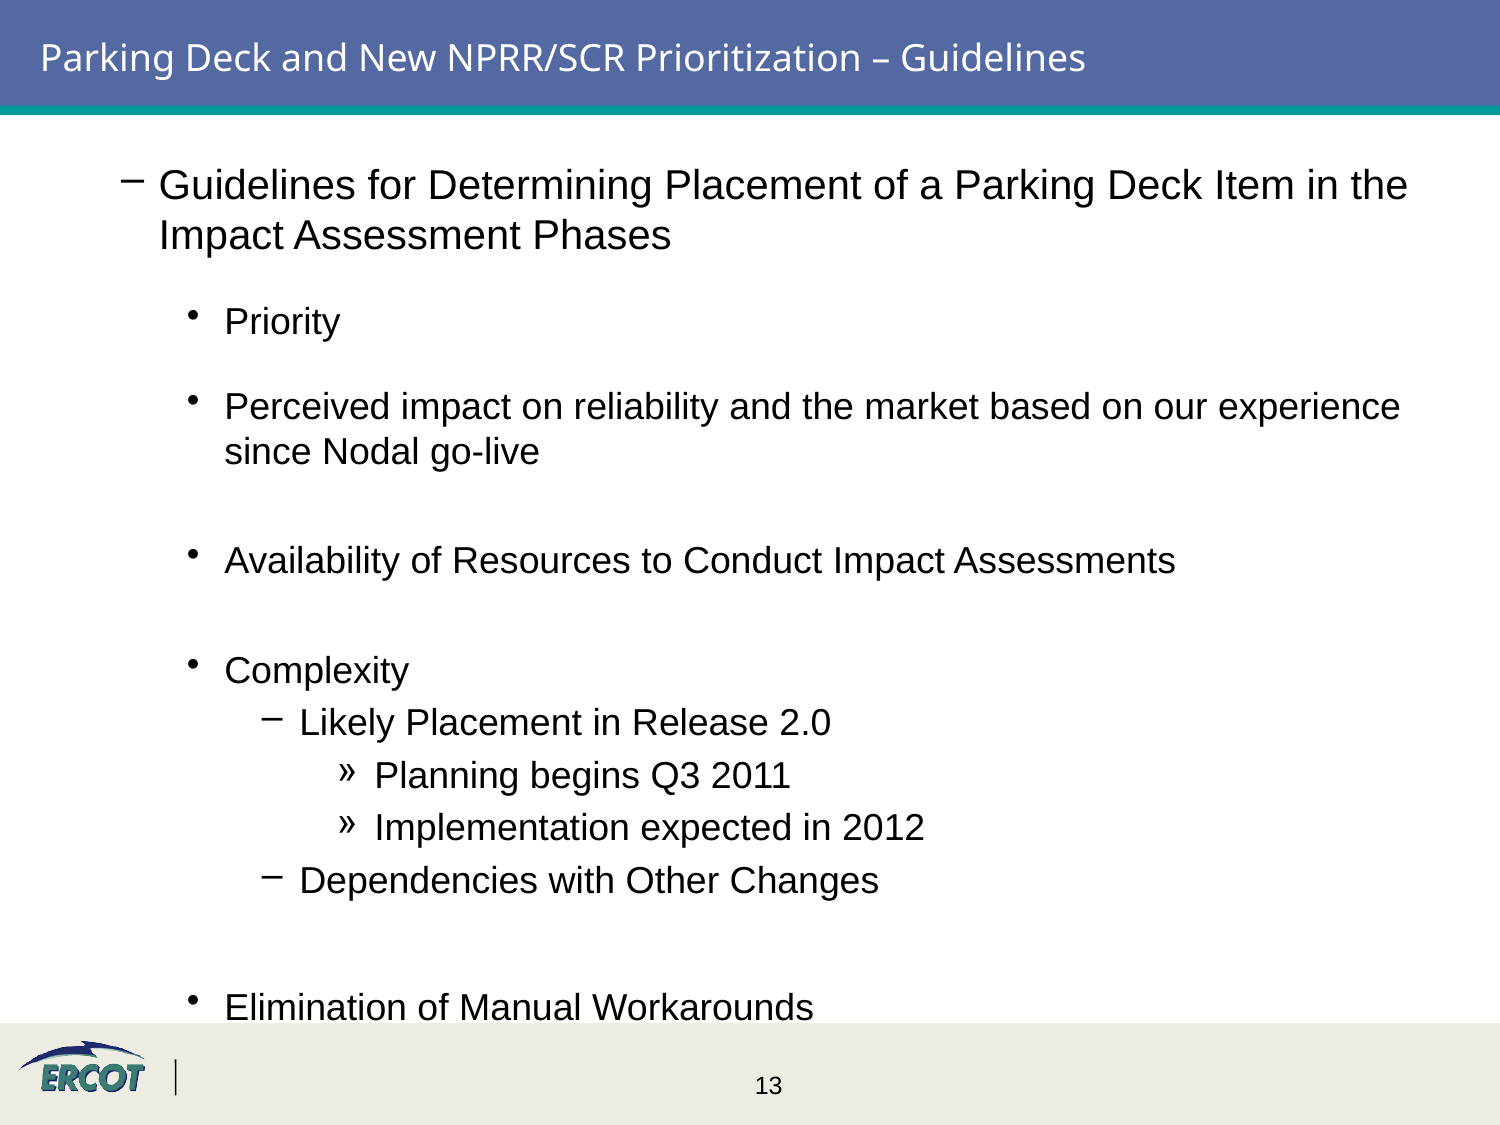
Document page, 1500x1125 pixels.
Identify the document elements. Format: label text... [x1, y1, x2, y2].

list Guidelines for Determining Placement of a Parking Deck Item in the Impact Assessment Phases Priority Perceived impact on reliability and the market based on our experience since Nodal go-live Availability of Resources to Conduct Impact Assessments Complexity Likely Placement in Release 2.0 Planning begins Q3 2011 Implementation expected in 2012 Dependencies with Other Changes Elimination of Manual Workarounds [49, 149, 1451, 1013]
title Parking Deck and New NPRR/SCR Prioritization – Guidelines [24, 0, 1451, 113]
picture [10, 1031, 151, 1111]
